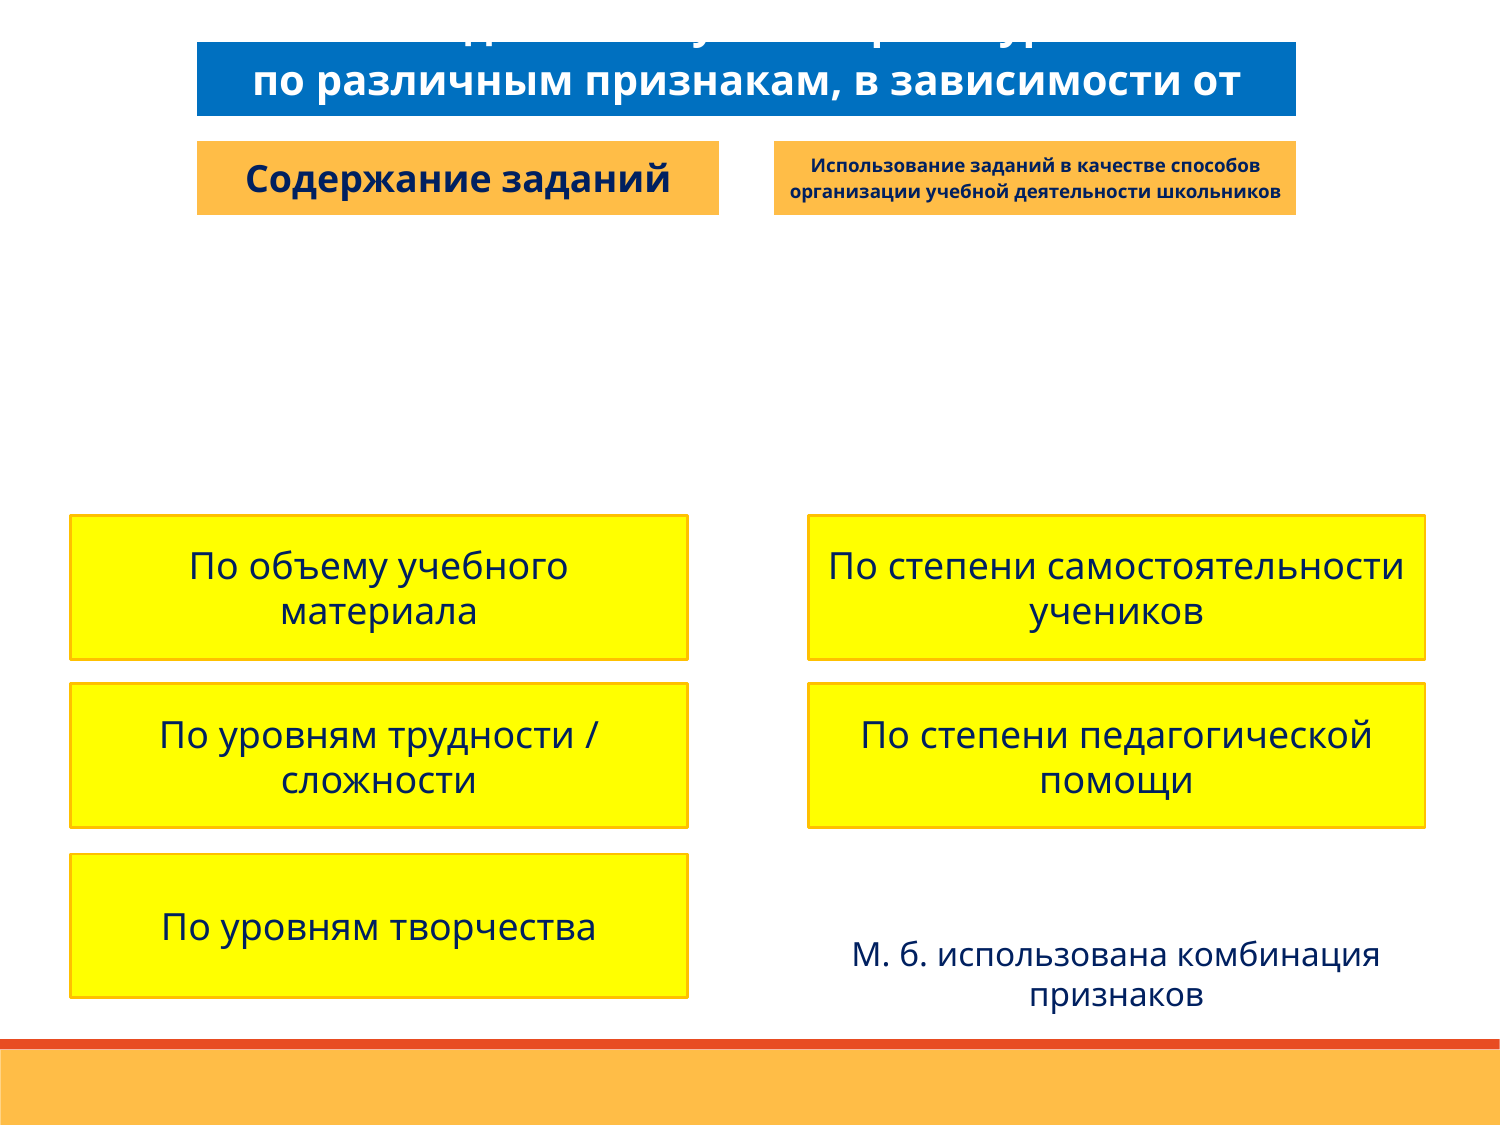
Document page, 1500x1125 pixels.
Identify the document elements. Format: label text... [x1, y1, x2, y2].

text_box По степени самостоятельности учеников [807, 522, 1426, 661]
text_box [57, 40, 1436, 515]
text_box По уровням трудности / сложности [69, 682, 689, 829]
text_box По степени педагогической помощи [807, 682, 1426, 829]
text_box По объему учебного материала [69, 522, 689, 661]
text_box М. б. использована комбинация признаков [808, 925, 1425, 1021]
text_box По уровням творчества [69, 853, 689, 999]
